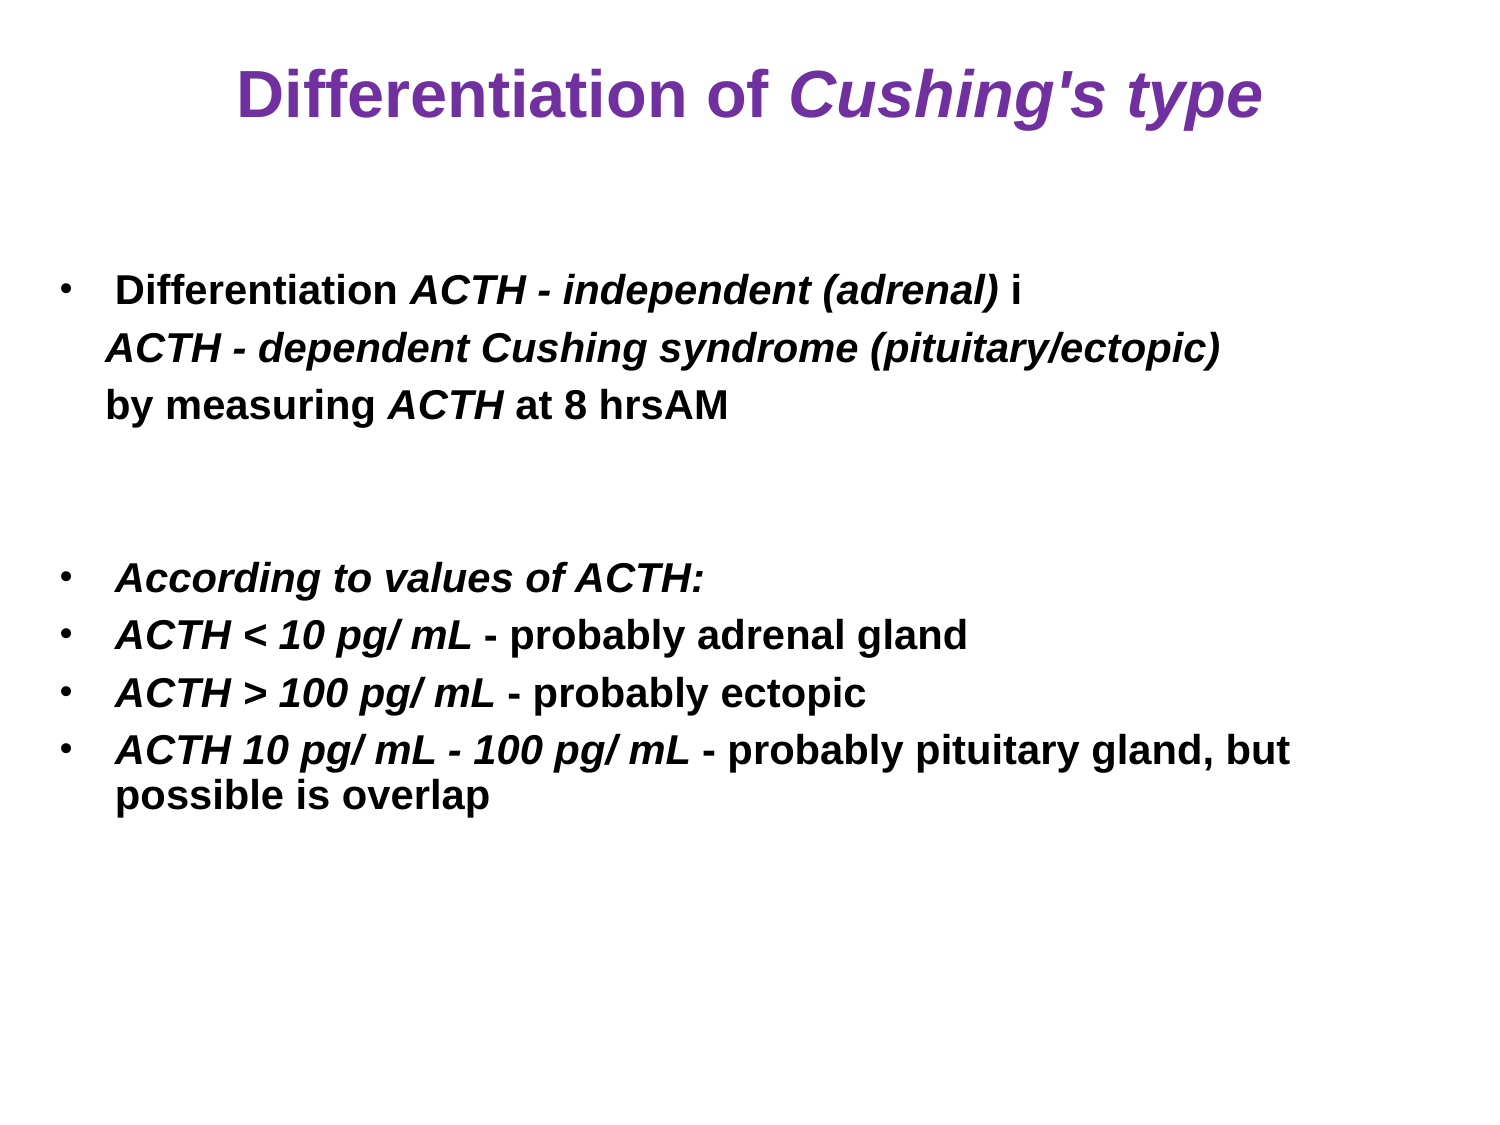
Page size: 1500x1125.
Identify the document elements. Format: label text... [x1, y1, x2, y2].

title Differentiation of Cushing's type [0, 0, 1500, 182]
list Differentiation ACTH - independent (adrenal) i ACTH - dependent Cushing syndrome (pituitary/ectopic) by measuring ACTH at 8 hrsAM According to values of ACTH: ACTH < 10 pg/ mL - probably adrenal gland ACTH > 100 pg/ mL - probably ectopic ACTH 10 pg/ mL - 100 pg/ mL - probably pituitary gland, but possible is overlap [43, 260, 1441, 973]
